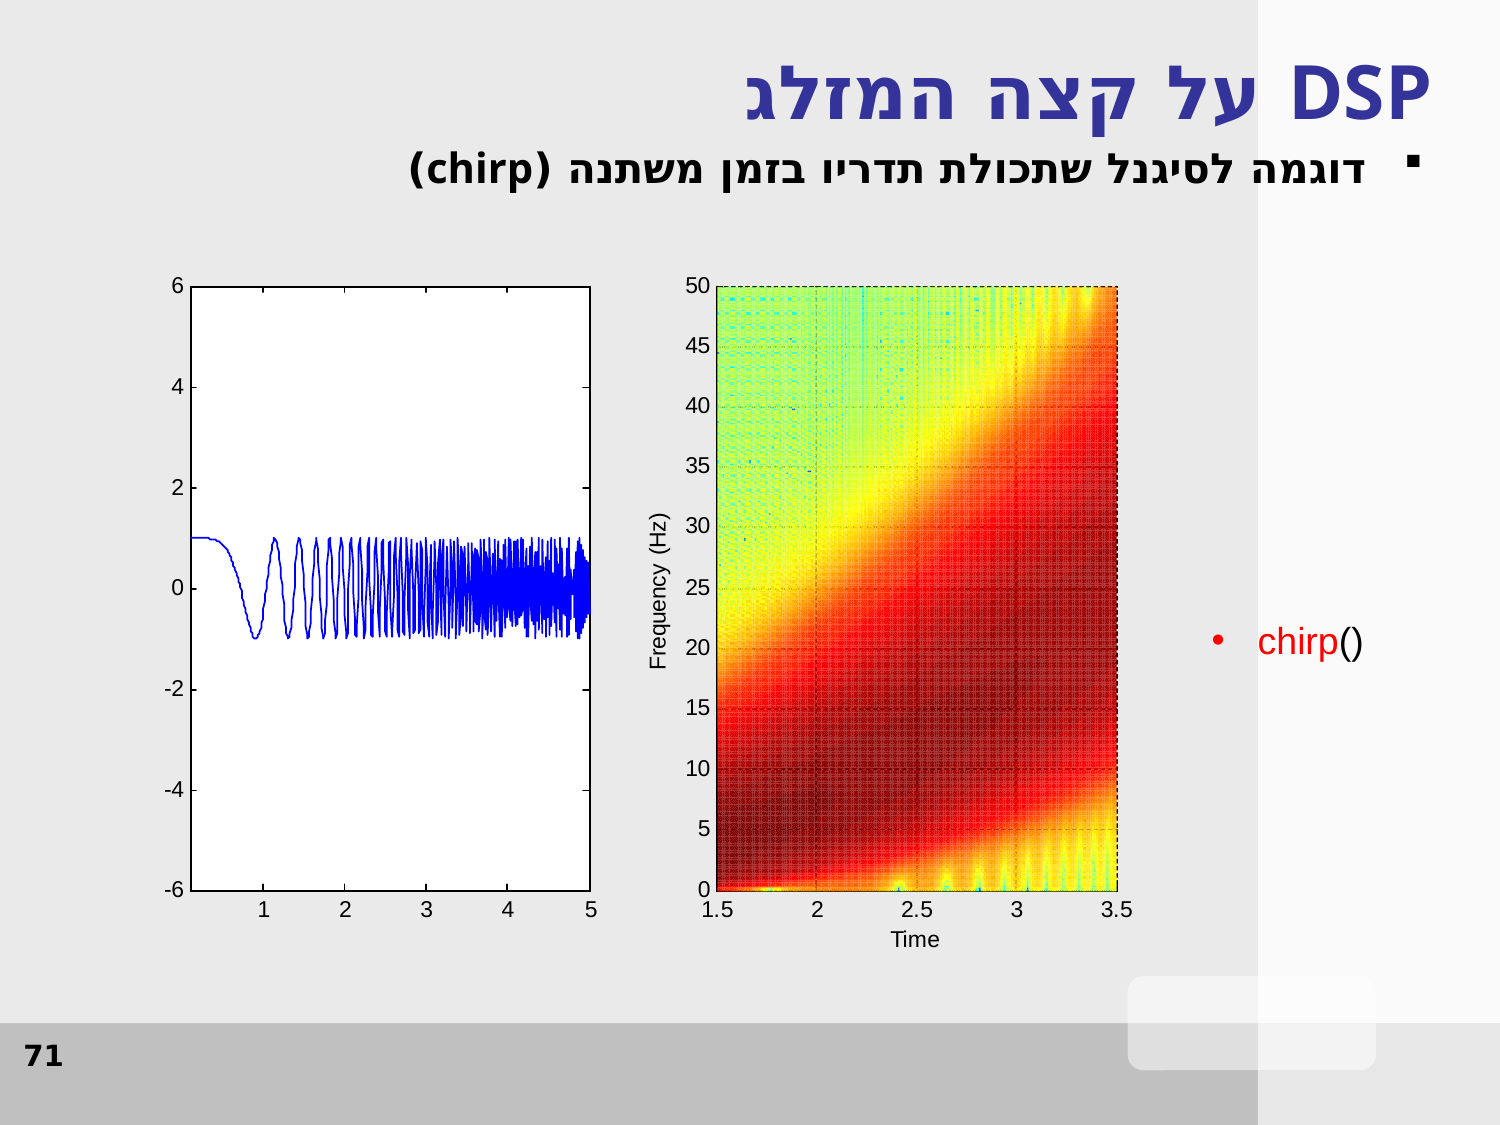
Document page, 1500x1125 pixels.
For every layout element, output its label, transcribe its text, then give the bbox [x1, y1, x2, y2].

text_box chirp() [1235, 609, 1379, 670]
text_box DSP על קצה המזלג [98, 19, 1447, 160]
picture [34, 229, 1231, 973]
slide_number 71 [8, 1029, 359, 1108]
text_box דוגמה לסיגנל שתכולת תדריו בזמן משתנה (chirp) [70, 128, 1429, 264]
